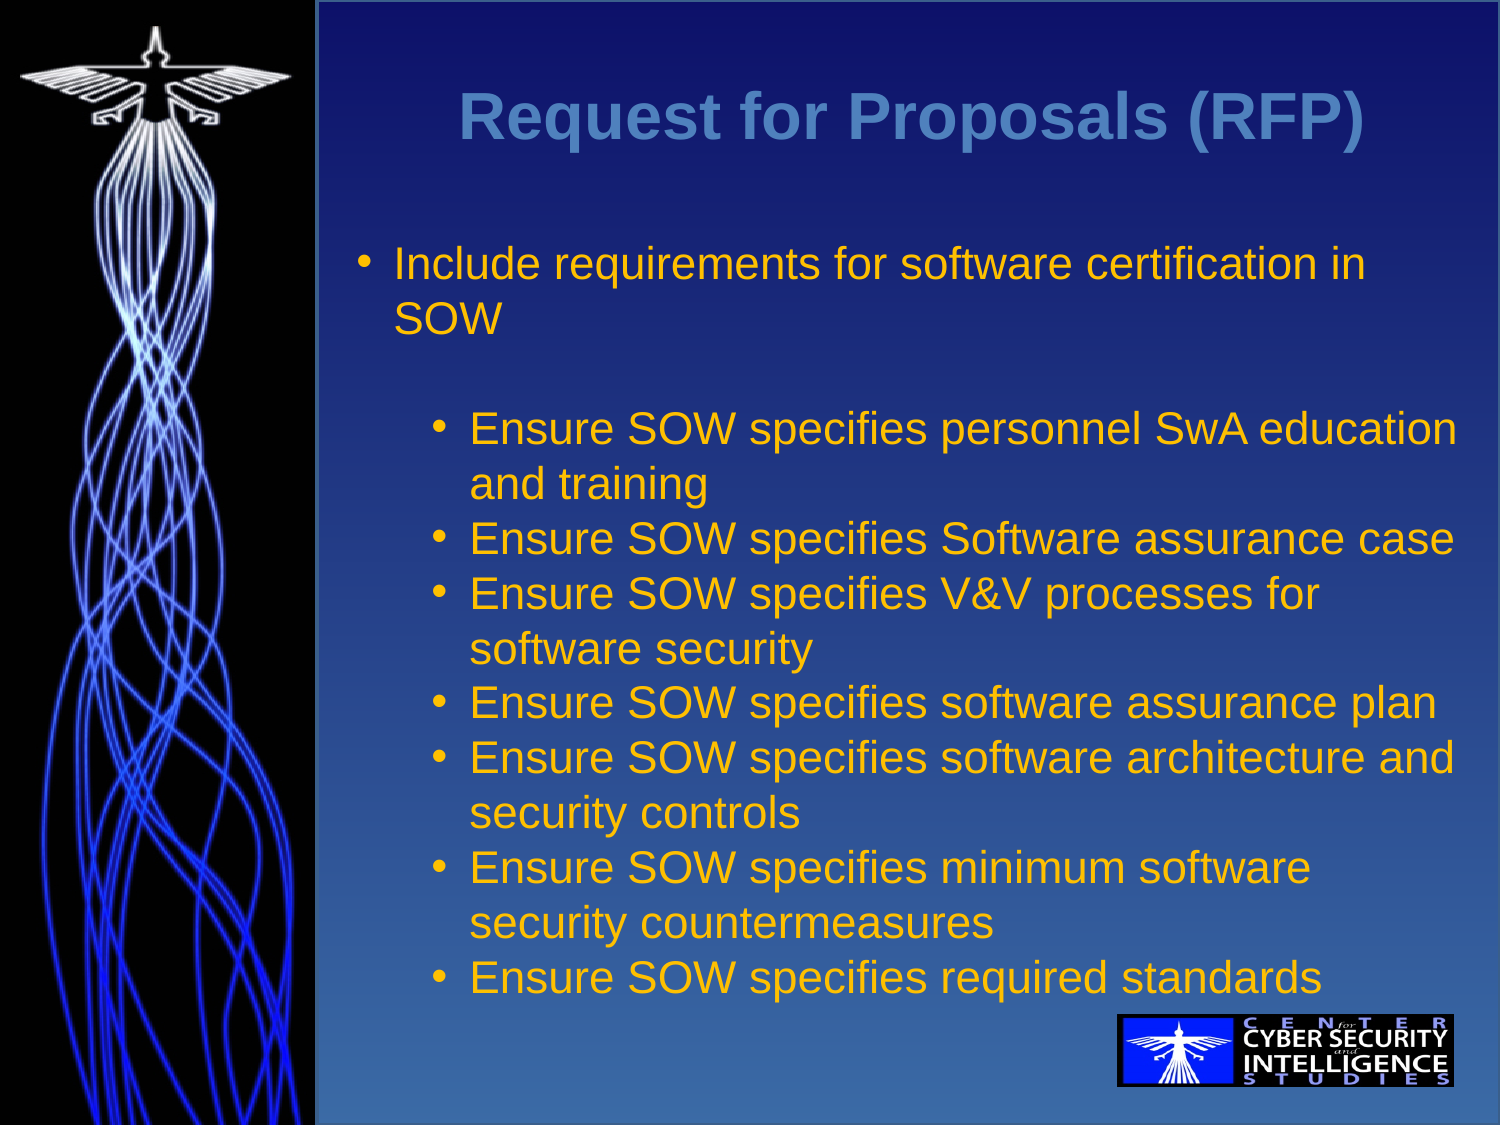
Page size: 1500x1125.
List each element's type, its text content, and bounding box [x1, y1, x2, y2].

title Request for Proposals (RFP) [362, 62, 1463, 163]
picture [1117, 1013, 1455, 1087]
text_box Include requirements for software certification in SOW Ensure SOW specifies personnel SwA education and training Ensure SOW specifies Software assurance case Ensure SOW specifies V&V processes for software security Ensure SOW specifies software assurance plan Ensure SOW specifies software architecture and security controls Ensure SOW specifies minimum software security countermeasures Ensure SOW specifies required standards [339, 224, 1478, 938]
text_box [317, 0, 1500, 1125]
picture [0, 0, 316, 1125]
